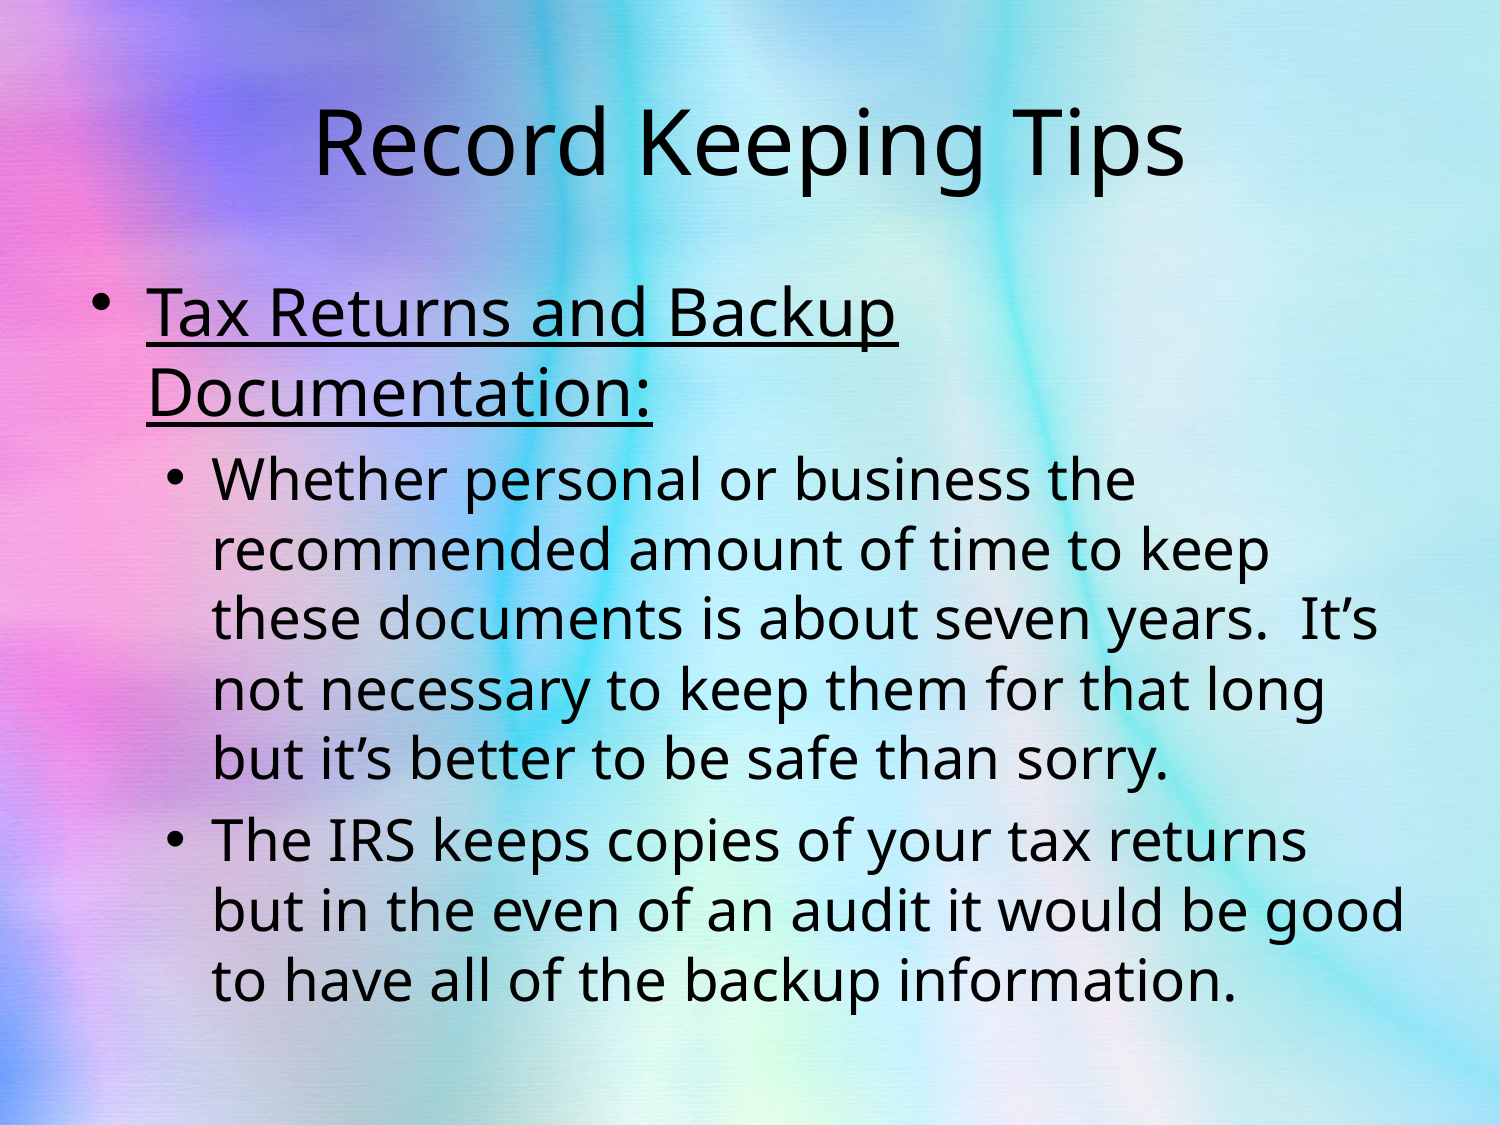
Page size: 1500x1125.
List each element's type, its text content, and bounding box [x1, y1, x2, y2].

picture [0, 0, 1500, 1125]
list Tax Returns and Backup Documentation: Whether personal or business the recommended amount of time to keep these documents is about seven years. It’s not necessary to keep them for that long but it’s better to be safe than sorry. The IRS keeps copies of your tax returns but in the even of an audit it would be good to have all of the backup information. [74, 262, 1426, 1006]
title Record Keeping Tips [74, 44, 1426, 233]
